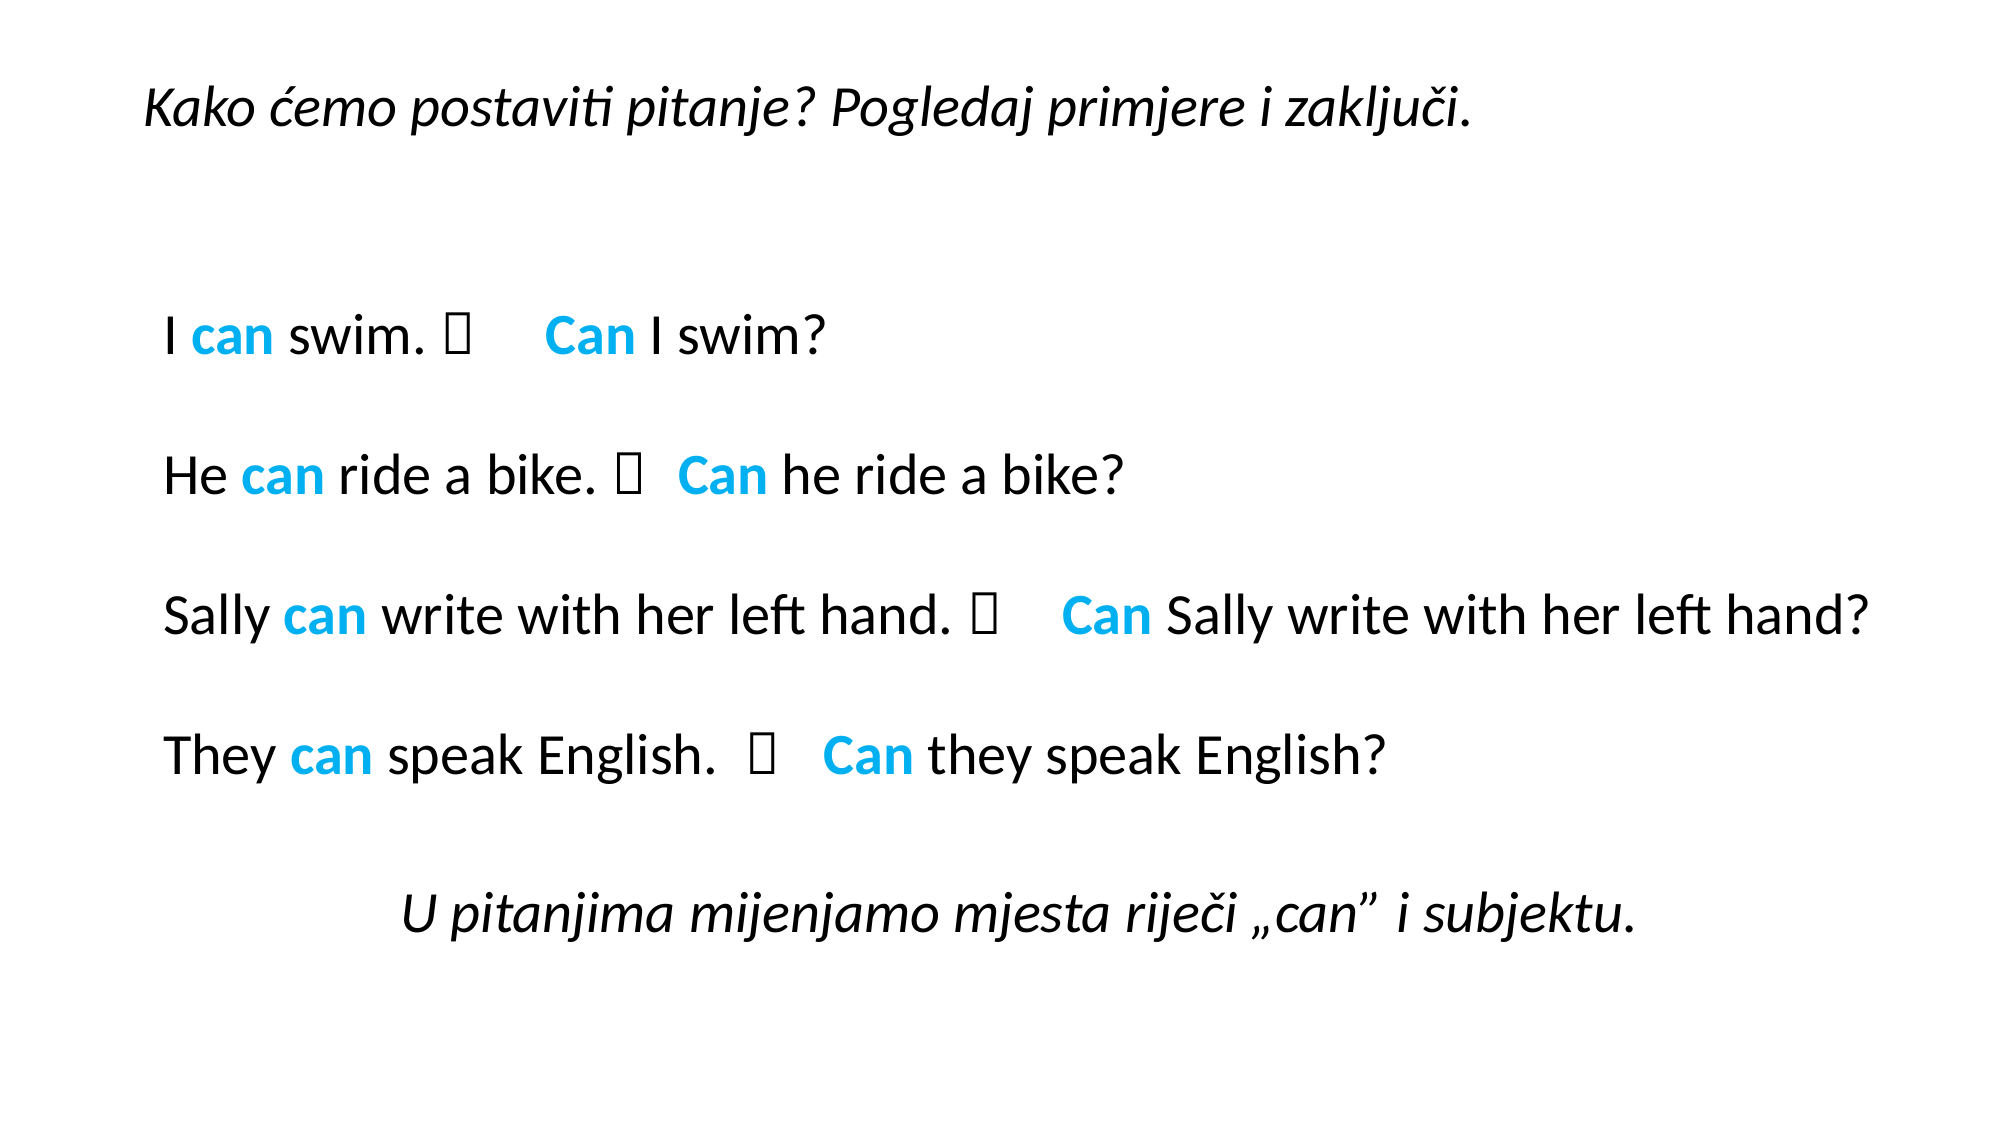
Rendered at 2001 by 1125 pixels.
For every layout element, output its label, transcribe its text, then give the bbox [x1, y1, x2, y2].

text_box Can I swim? Can he ride a bike? Can Sally write with her left hand? Can they speak English? [530, 288, 2000, 794]
text_box Kako ćemo postaviti pitanje? Pogledaj primjere i zaključi. [128, 61, 1845, 146]
text_box U pitanjima mijenjamo mjesta riječi „can” i subjektu. [113, 867, 1926, 952]
text_box I can swim.  He can ride a bike.  Sally can write with her left hand.  They can speak English.  [148, 288, 530, 794]
